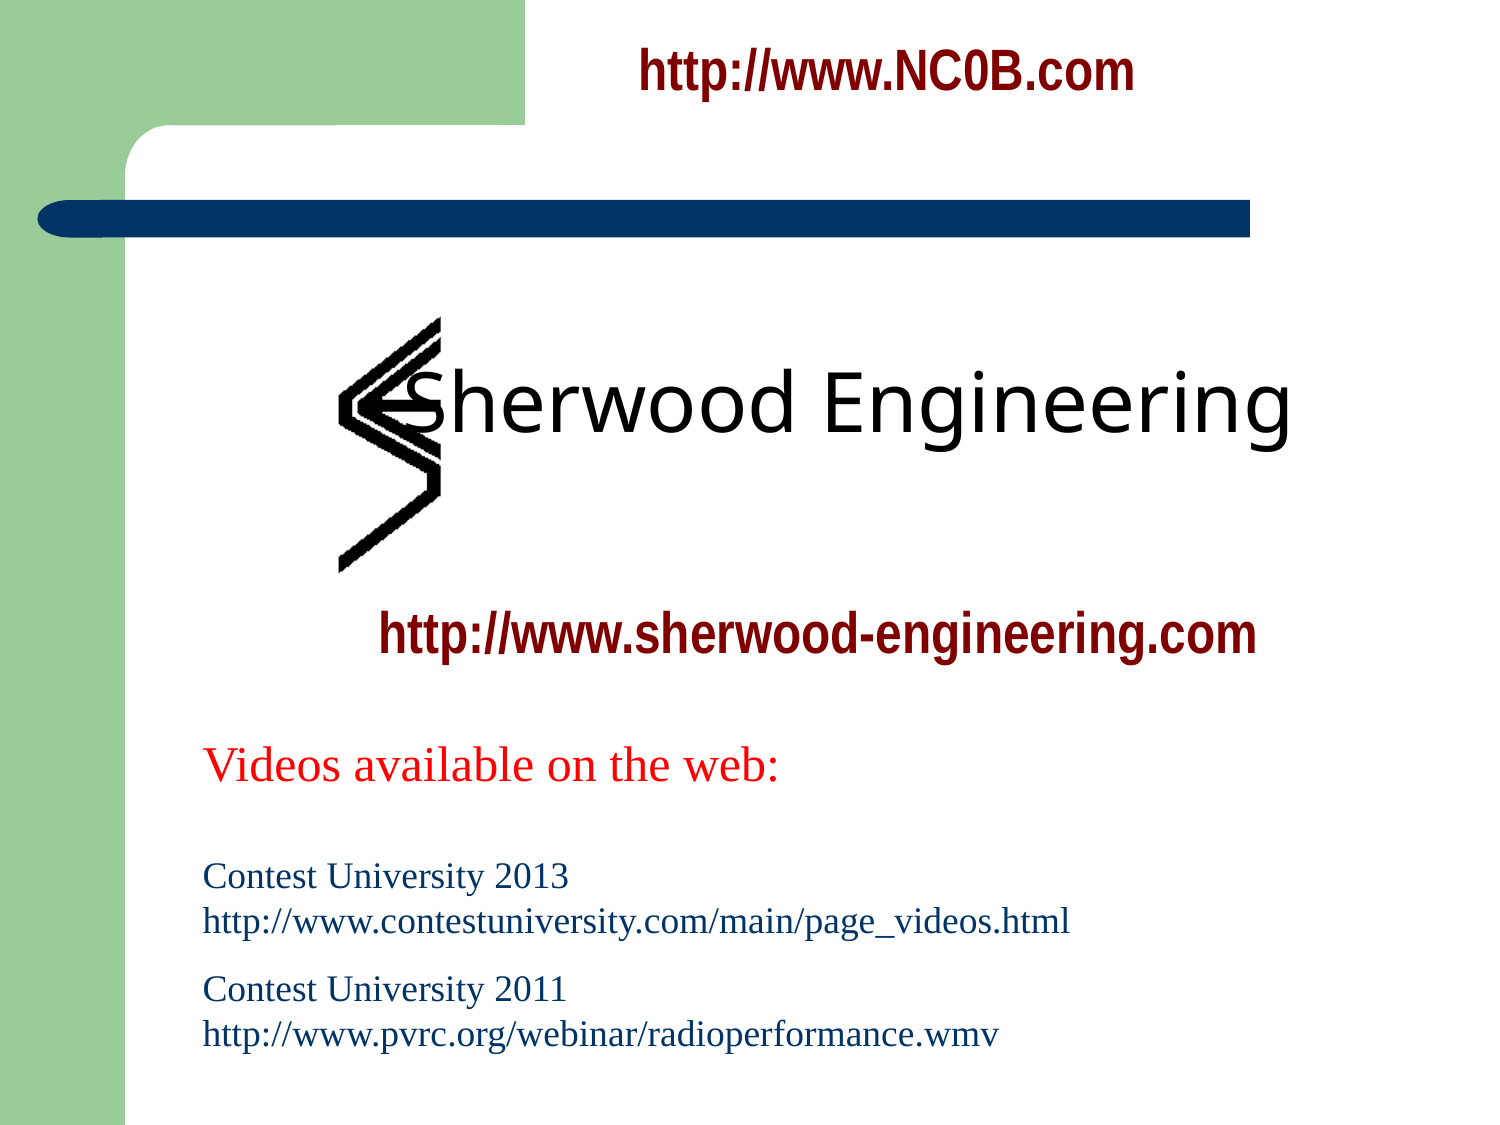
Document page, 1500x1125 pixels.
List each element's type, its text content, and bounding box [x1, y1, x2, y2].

text_box http://www.sherwood-engineering.com [137, 587, 1500, 673]
text_box http://www.NC0B.com [474, 24, 1300, 110]
text_box Sherwood Engineering [449, 341, 1310, 457]
text_box Videos available on the web: Contest University 2013 http://www.contestuniversity.com/main/page_videos.html Contest University 2011 http://www.pvrc.org/webinar/radioperformance.wmv [187, 723, 1438, 1107]
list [337, 312, 446, 580]
